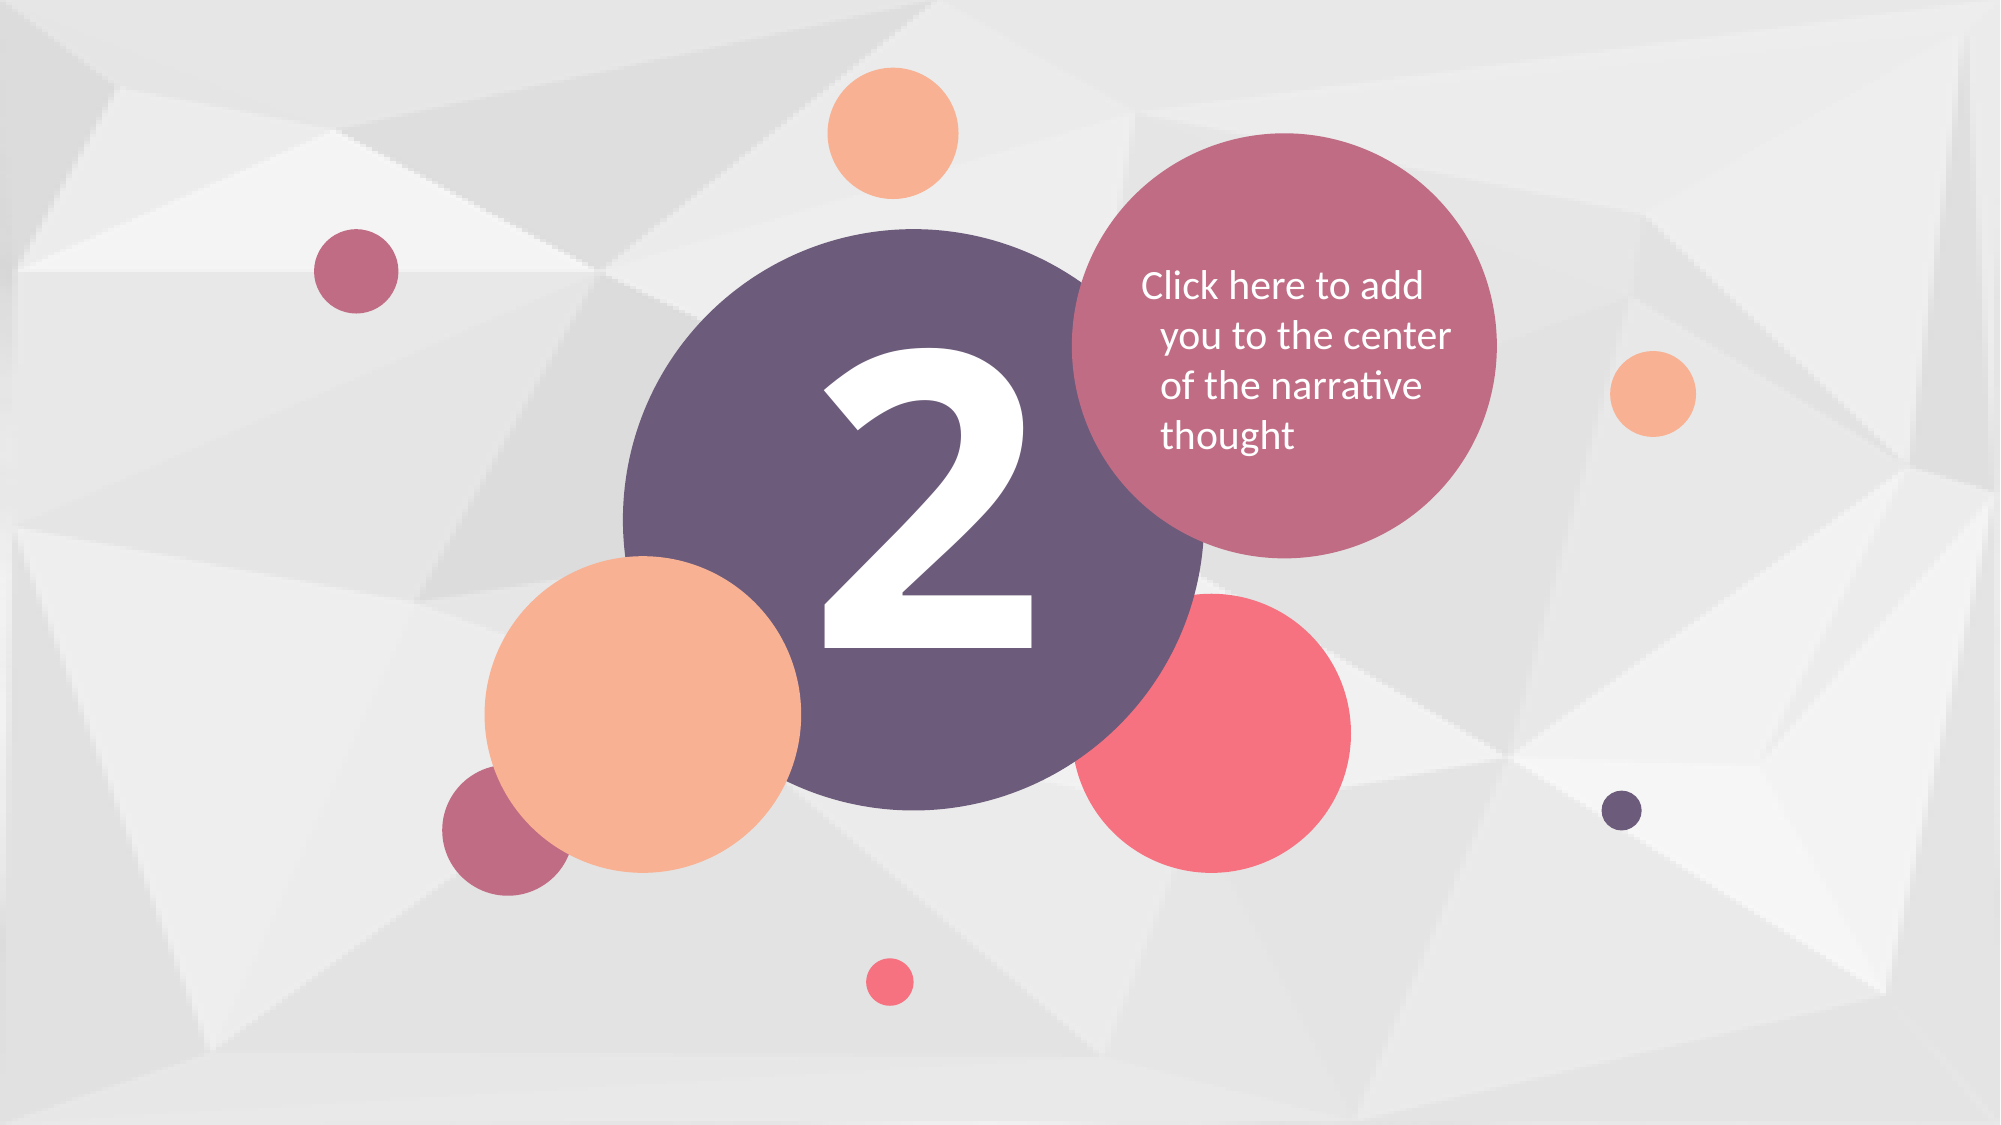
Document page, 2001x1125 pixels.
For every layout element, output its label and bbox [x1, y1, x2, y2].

text_box [313, 67, 1696, 1006]
picture [0, 0, 2001, 1125]
